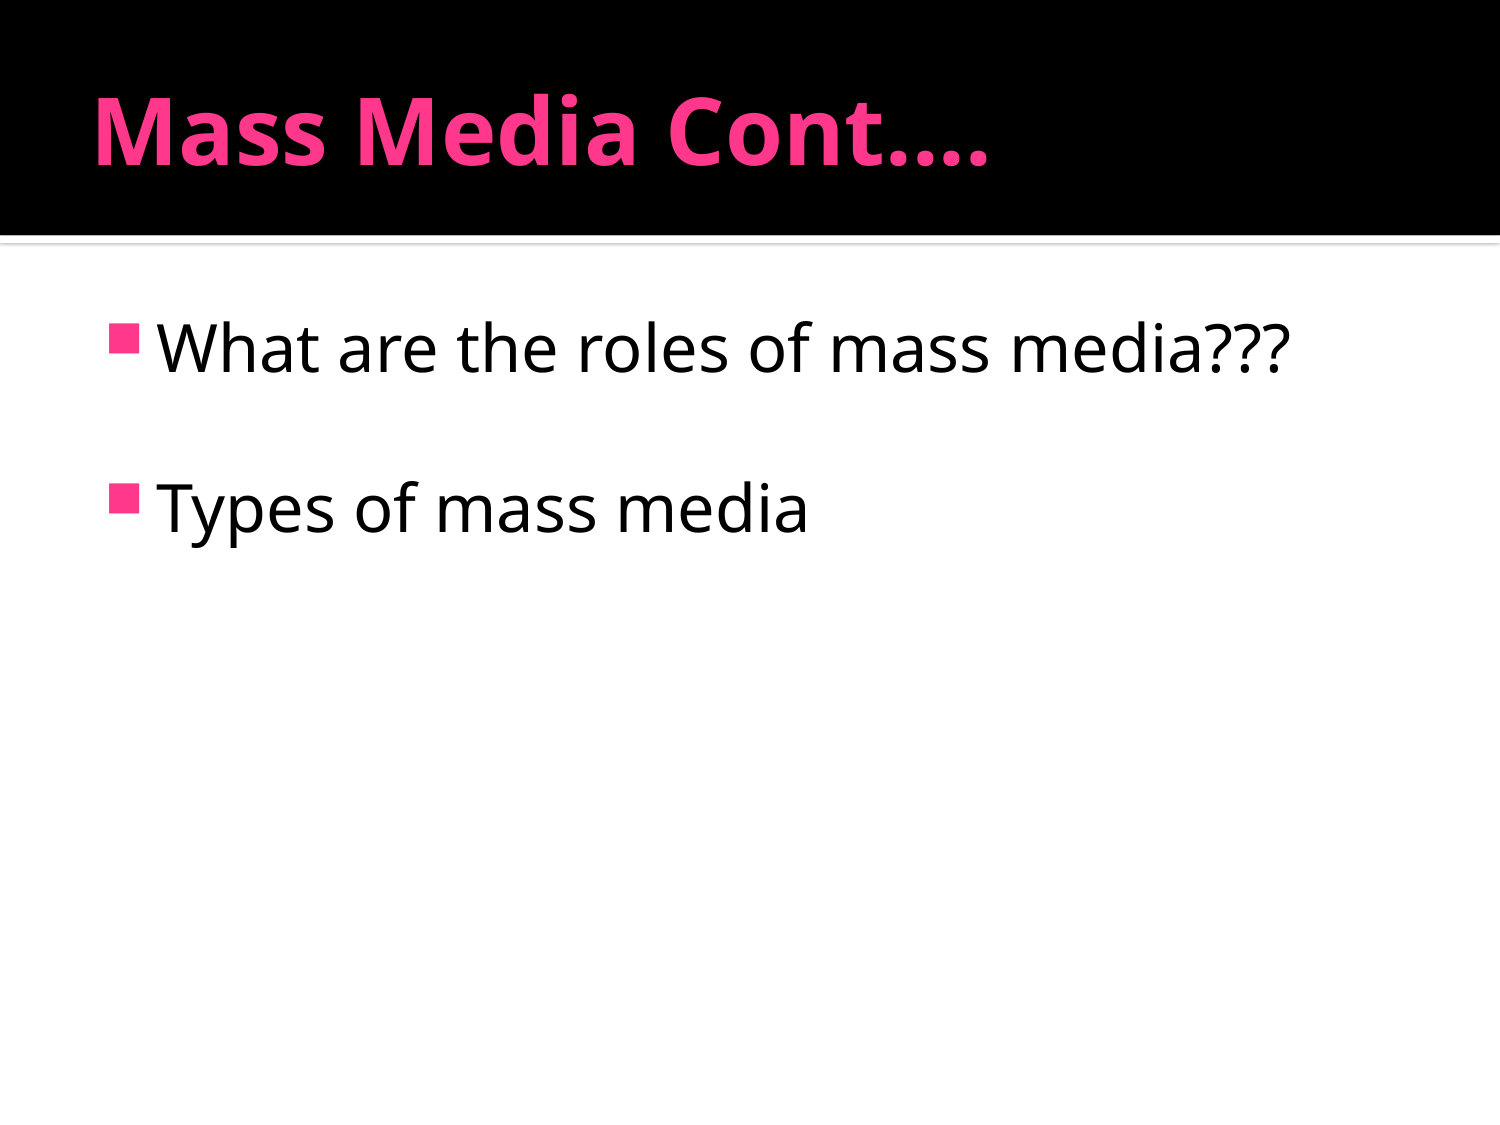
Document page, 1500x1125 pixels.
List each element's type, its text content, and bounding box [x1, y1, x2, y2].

list What are the roles of mass media??? Types of mass media [75, 291, 1425, 1050]
title Mass Media Cont.... [75, 25, 1425, 231]
